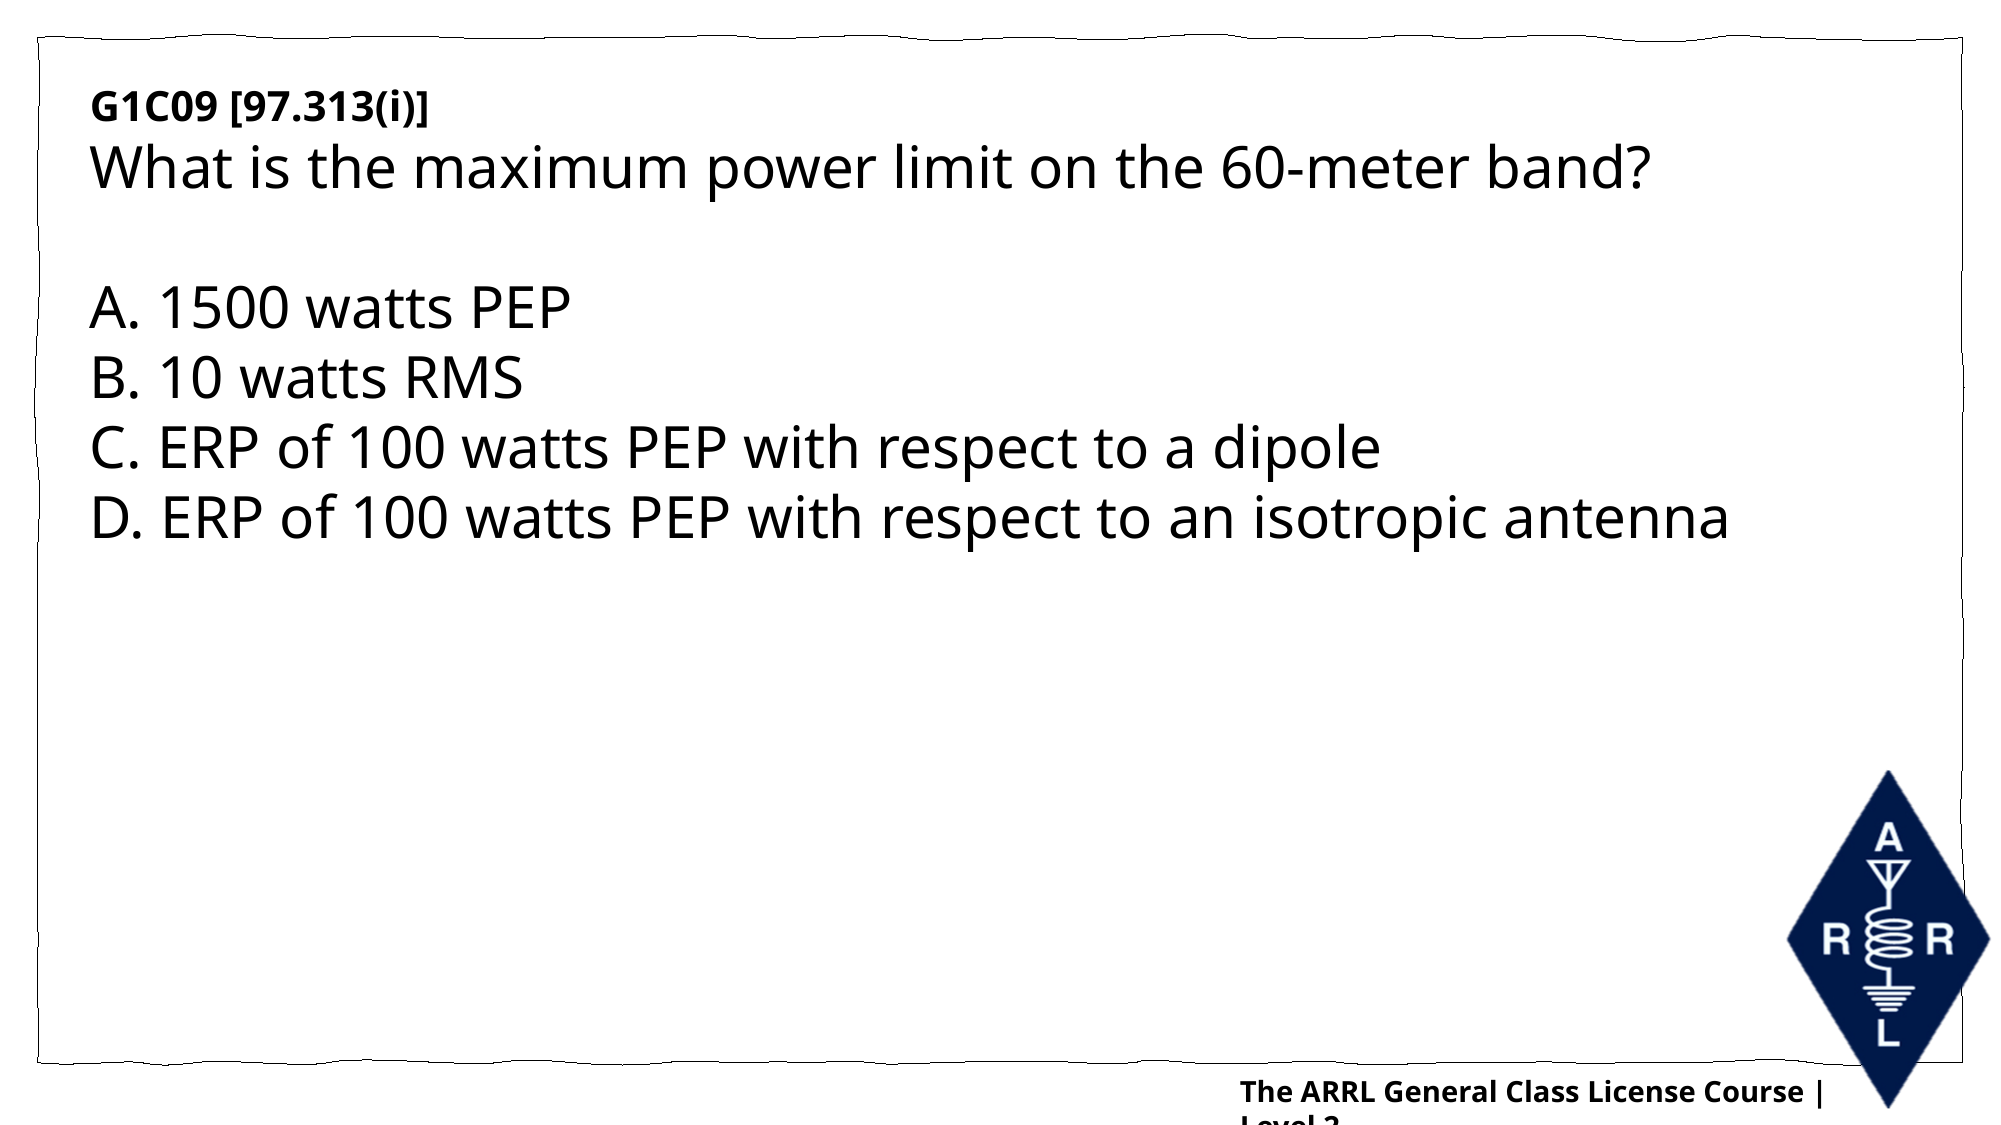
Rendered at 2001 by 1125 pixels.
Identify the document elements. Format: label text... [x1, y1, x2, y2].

picture [1773, 752, 1999, 1125]
text_box G1C09 [97.313(i)] What is the maximum power limit on the 60-meter band? A. 1500 watts PEP B. 10 watts RMS C. ERP of 100 watts PEP with respect to a dipole D. ERP of 100 watts PEP with respect to an isotropic antenna [75, 72, 1850, 558]
